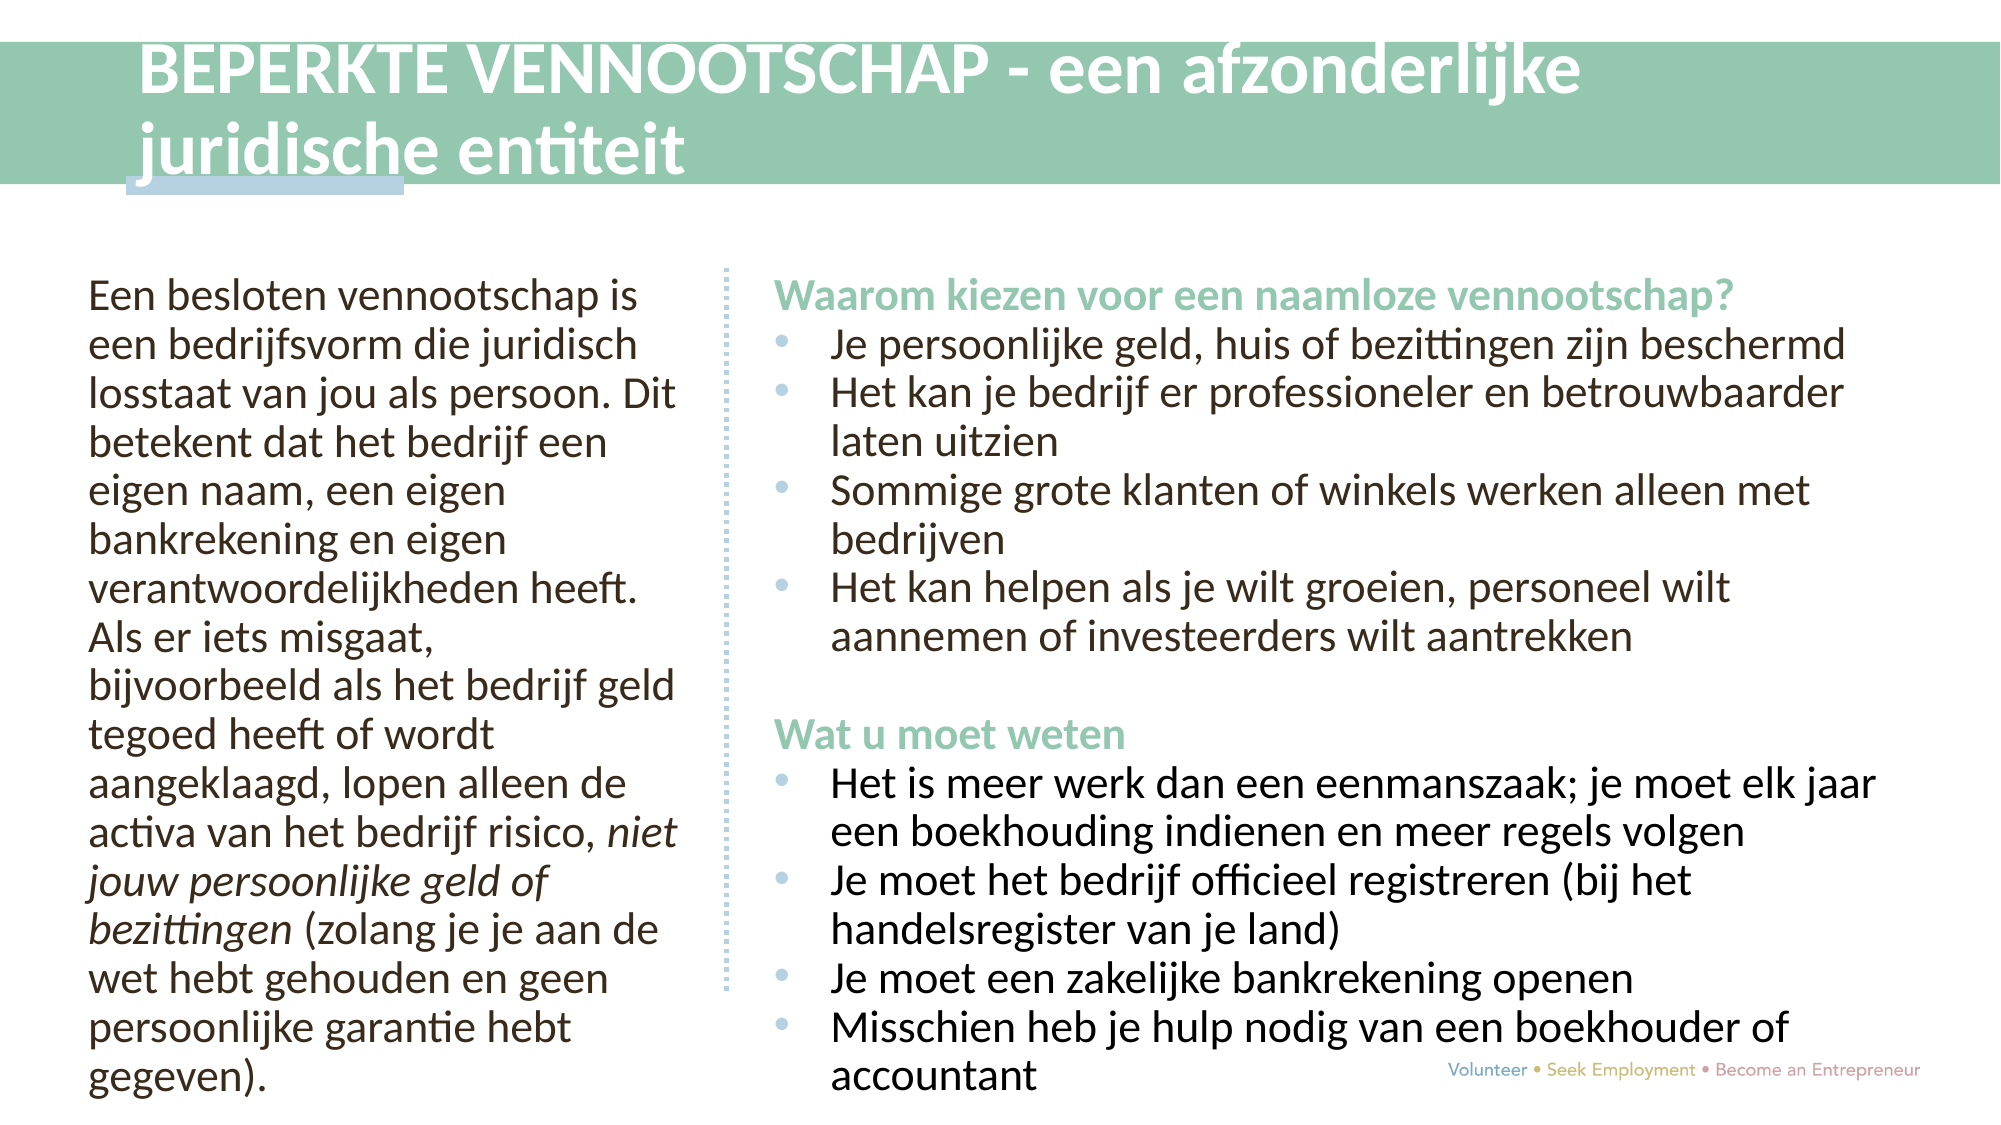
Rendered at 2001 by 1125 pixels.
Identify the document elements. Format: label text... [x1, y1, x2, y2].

text_box Waarom kiezen voor een naamloze vennootschap? Je persoonlijke geld, huis of bezittingen zijn beschermd Het kan je bedrijf er professioneler en betrouwbaarder laten uitzien Sommige grote klanten of winkels werken alleen met bedrijven Het kan helpen als je wilt groeien, personeel wilt aannemen of investeerders wilt aantrekken Wat u moet weten Het is meer werk dan een eenmanszaak; je moet elk jaar een boekhouding indienen en meer regels volgen Je moet het bedrijf officieel registreren (bij het handelsregister van je land) Je moet een zakelijke bankrekening openen Misschien heb je hulp nodig van een boekhouder of accountant [759, 263, 1951, 927]
picture [1418, 1046, 1971, 1103]
list BEPERKTE VENNOOTSCHAP - een afzonderlijke juridische entiteit [123, 51, 1913, 170]
text_box Een besloten vennootschap is een bedrijfsvorm die juridisch losstaat van jou als persoon. Dit betekent dat het bedrijf een eigen naam, een eigen bankrekening en eigen verantwoordelijkheden heeft. Als er iets misgaat, bijvoorbeeld als het bedrijf geld tegoed heeft of wordt aangeklaagd, lopen alleen de activa van het bedrijf risico, niet jouw persoonlijke geld of bezittingen (zolang je je aan de wet hebt gehouden en geen persoonlijke garantie hebt gegeven). [73, 263, 695, 927]
